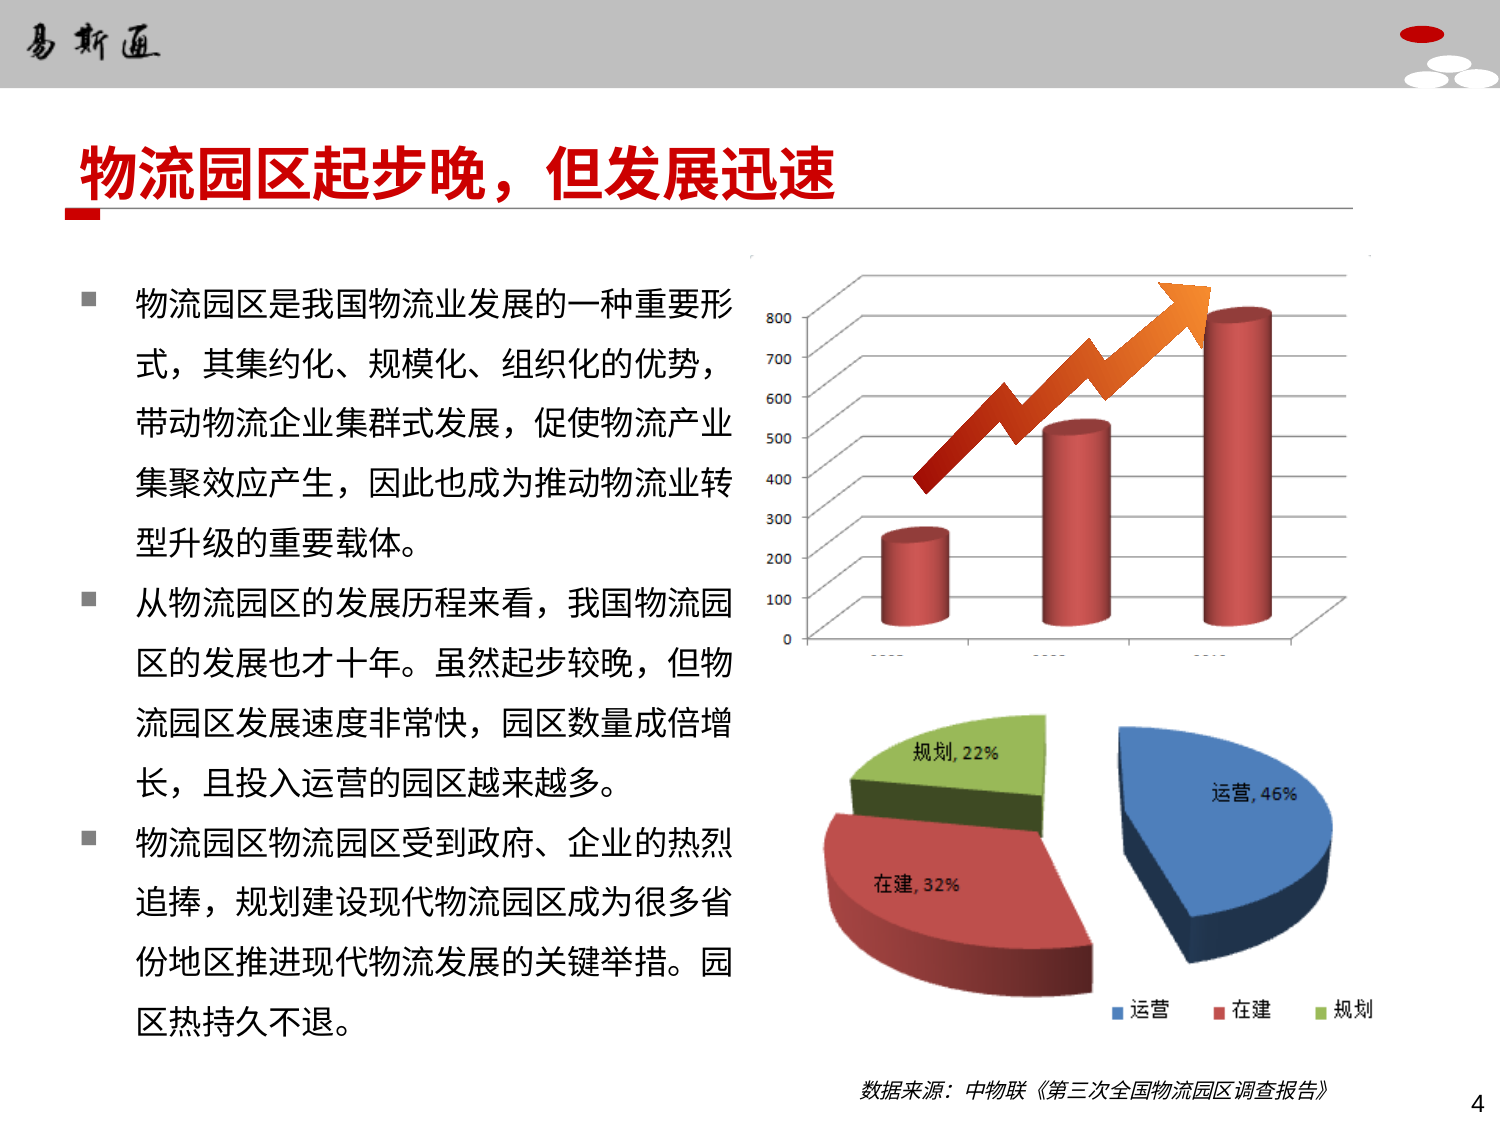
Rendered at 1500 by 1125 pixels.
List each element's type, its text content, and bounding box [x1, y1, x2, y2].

picture [749, 255, 1431, 1067]
text_box 物流园区是我国物流业发展的一种重要形式，其集约化、规模化、组织化的优势，带动物流企业集群式发展，促使物流产业集聚效应产生，因此也成为推动物流业转型升级的重要载体。 从物流园区的发展历程来看，我国物流园区的发展也才十年。虽然起步较晚，但物流园区发展速度非常快，园区数量成倍增长，且投入运营的园区越来越多。 物流园区物流园区受到政府、企业的热烈追捧，规划建设现代物流园区成为很多省份地区推进现代物流发展的关键举措。园区热持久不退。 [64, 255, 768, 1049]
picture [16, 16, 167, 72]
text_box [64, 208, 101, 220]
slide_number 3 [1435, 1049, 1500, 1125]
text_box 数据来源：中物联《第三次全国物流园区调查报告》 [844, 1074, 1412, 1111]
text_box 物流园区起步晚，但发展迅速 [64, 101, 1235, 201]
